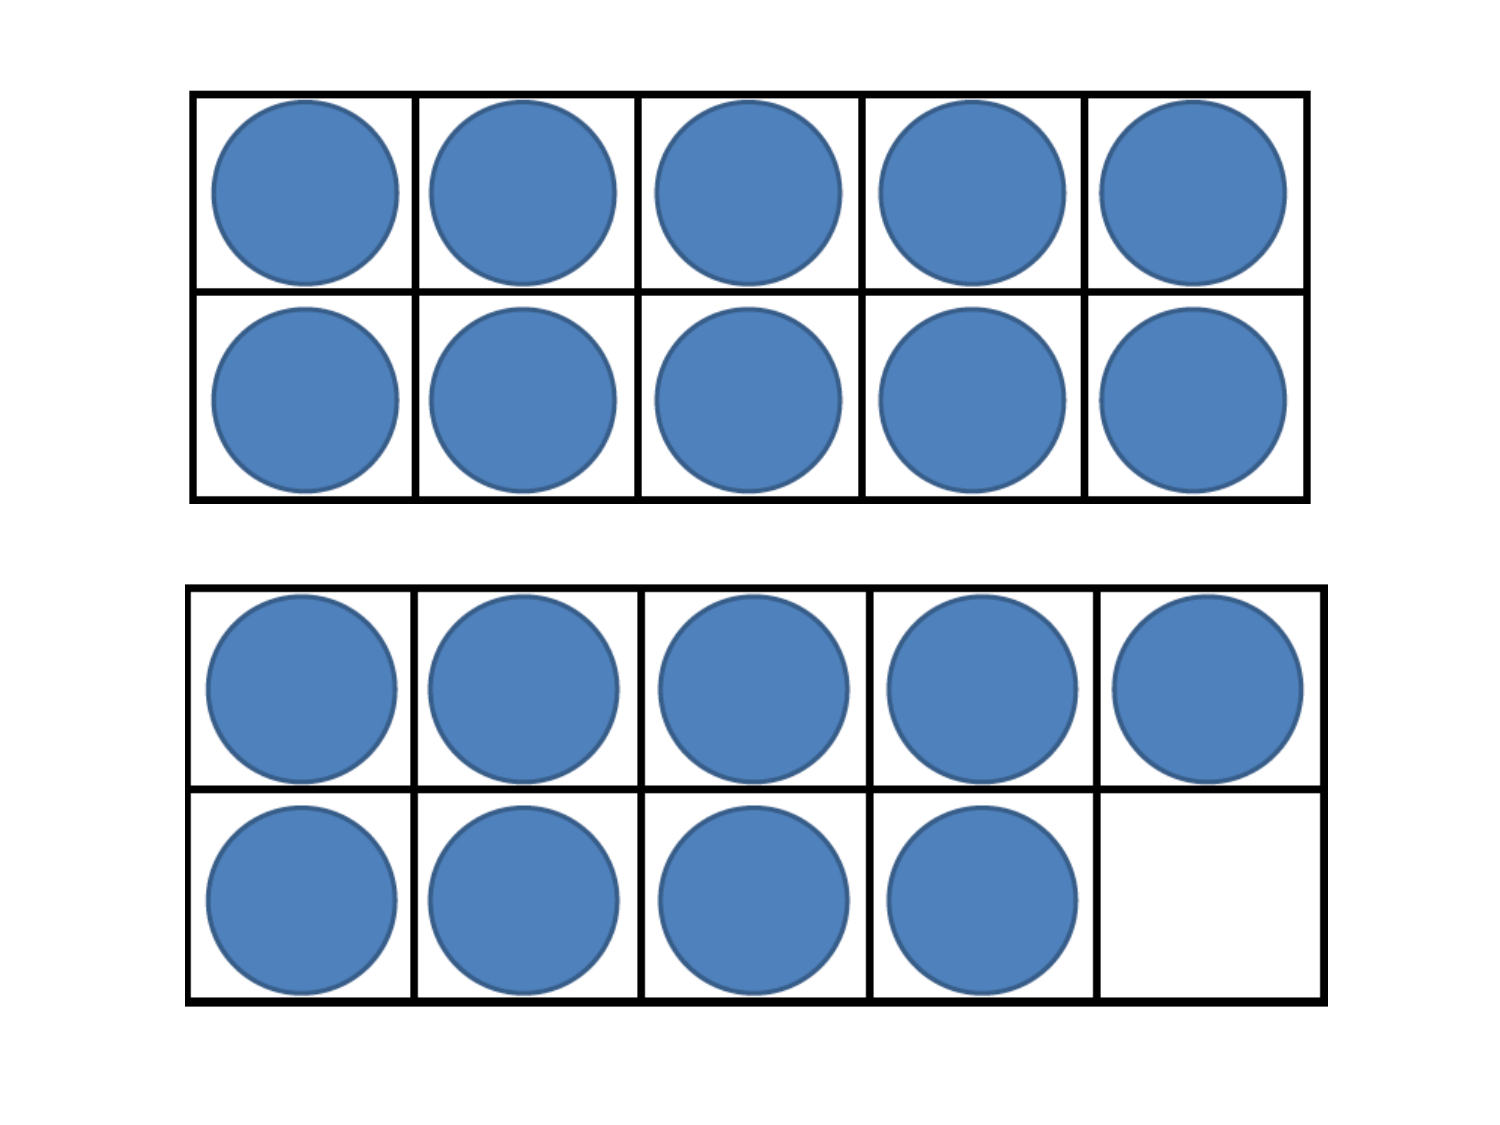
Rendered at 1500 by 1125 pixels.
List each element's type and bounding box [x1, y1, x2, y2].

picture [184, 580, 1329, 1011]
picture [184, 85, 1317, 504]
